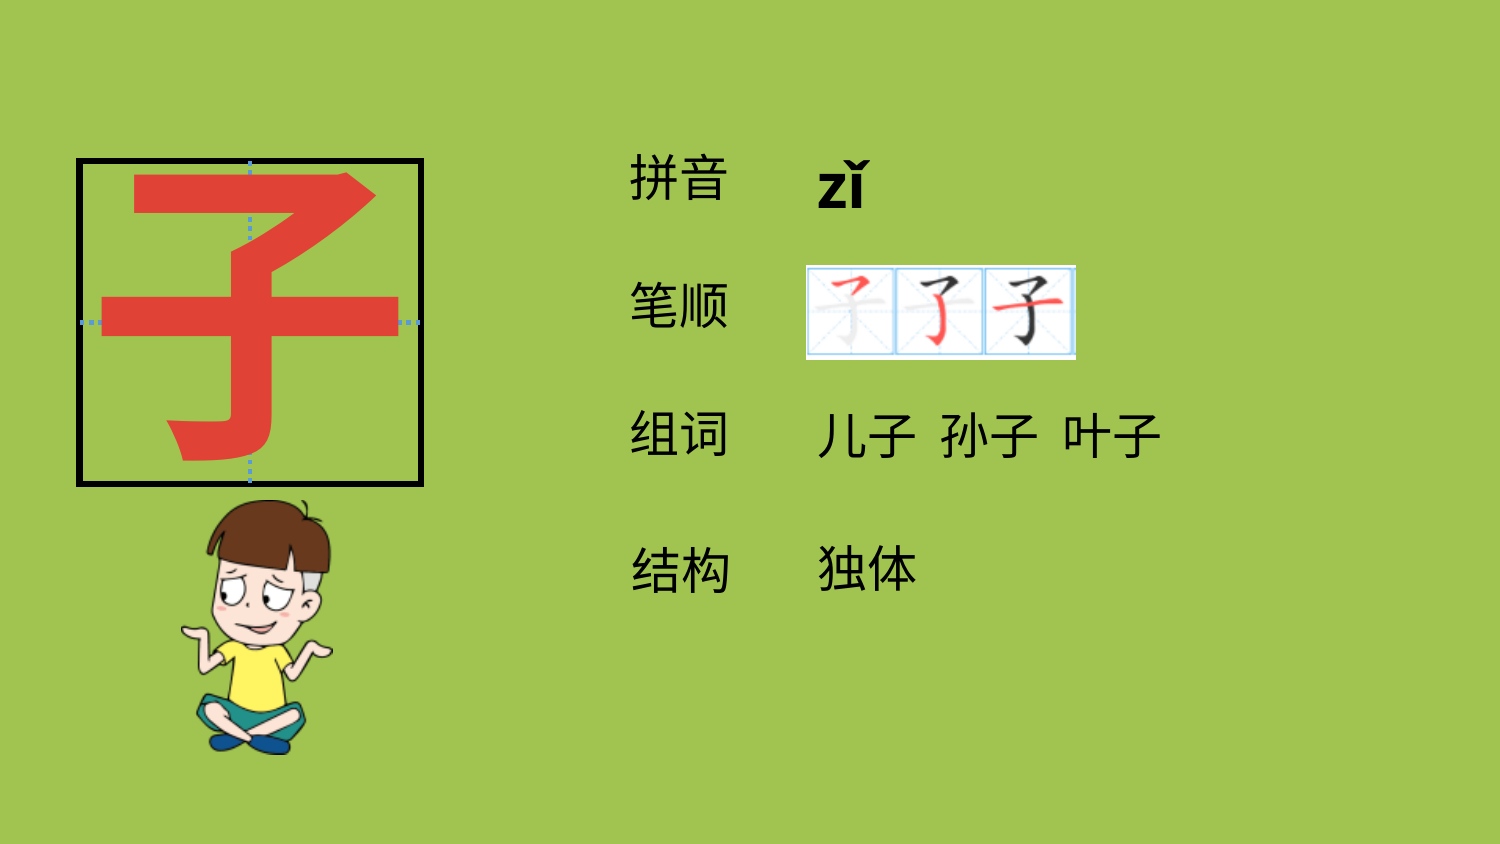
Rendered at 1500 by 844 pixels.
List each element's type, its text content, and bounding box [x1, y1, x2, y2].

text_box 笔顺 [618, 268, 774, 341]
picture [181, 499, 333, 755]
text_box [79, 161, 421, 485]
text_box 拼音 [618, 140, 774, 213]
text_box 子 [76, 101, 487, 504]
picture [806, 265, 1076, 360]
text_box 独体 [806, 532, 1164, 604]
text_box 组词 [618, 396, 774, 469]
text_box 儿子 孙子 叶子 [806, 398, 1417, 470]
text_box 结构 [620, 533, 913, 605]
text_box zǐ [806, 140, 962, 228]
